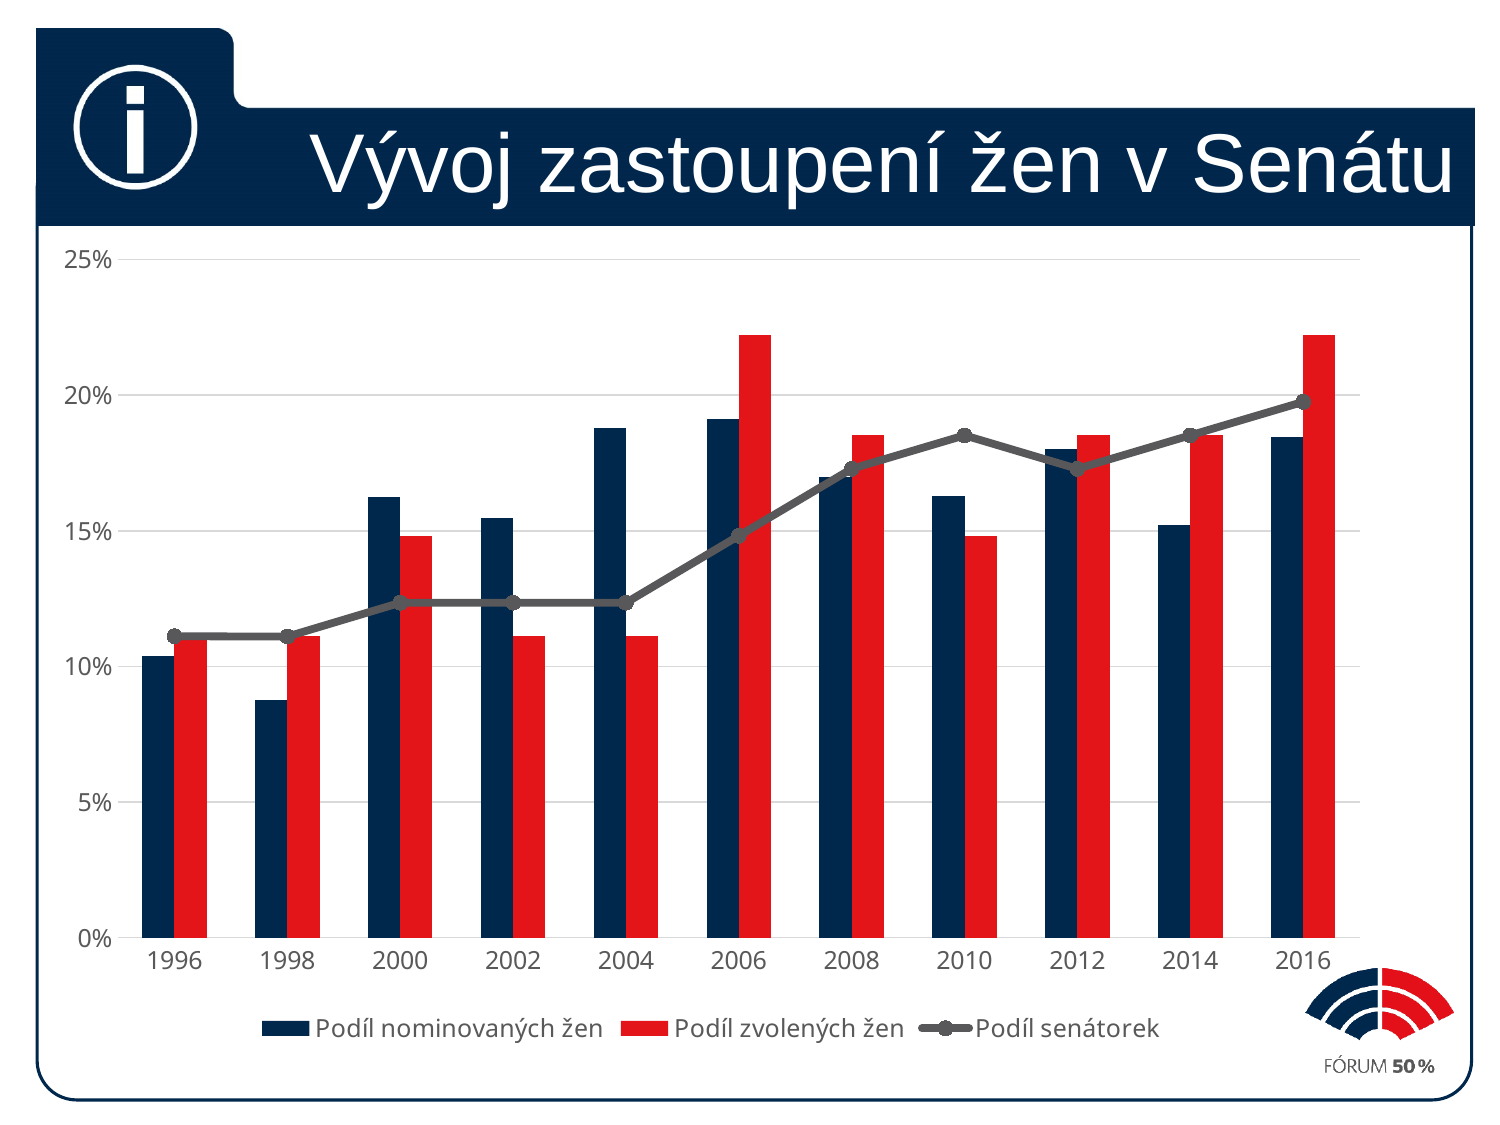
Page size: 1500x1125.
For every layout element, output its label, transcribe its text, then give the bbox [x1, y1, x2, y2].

chart [36, 225, 1387, 1052]
picture [1305, 968, 1454, 1073]
picture [36, 28, 1475, 226]
title Vývoj zastoupení žen v Senátu [229, 107, 1473, 226]
